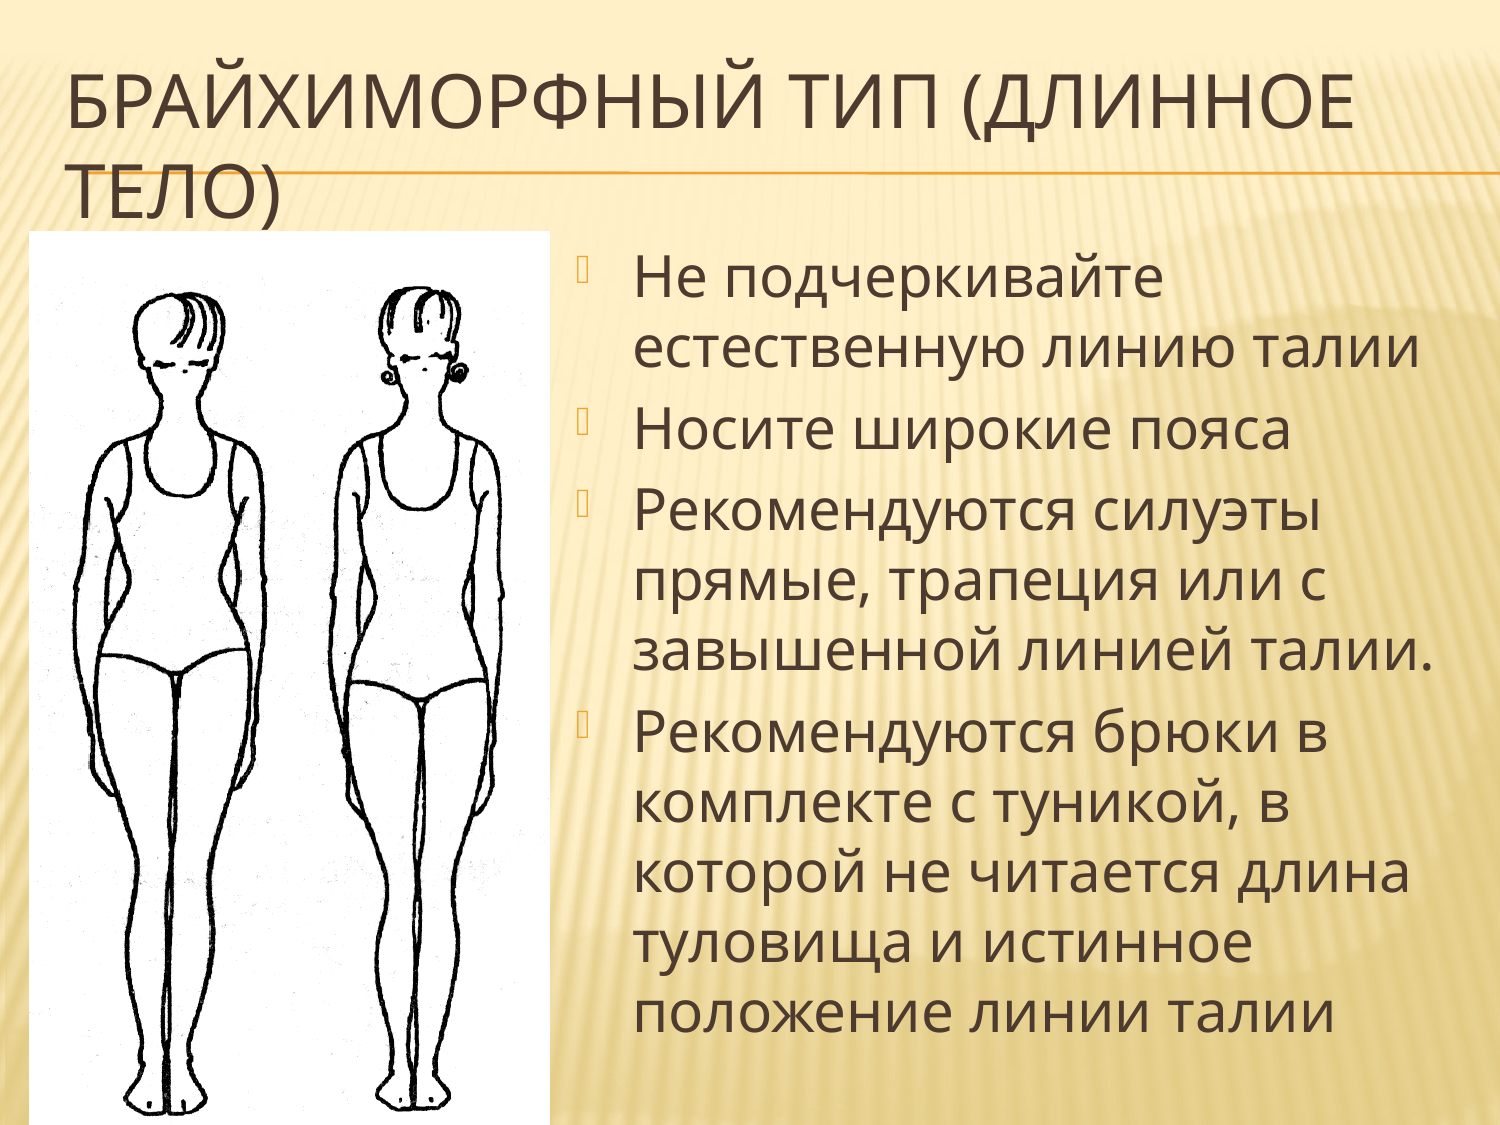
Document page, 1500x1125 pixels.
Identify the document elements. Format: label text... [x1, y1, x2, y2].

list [302, 231, 550, 1125]
list Не подчеркивайте естественную линию талии Носите широкие пояса Рекомендуются силуэты прямые, трапеция или с завышенной линией талии. Рекомендуются брюки в комплекте с туникой, в которой не читается длина туловища и истинное положение линии талии [561, 231, 1500, 1094]
title Брайхиморфный тип (Длинное тело) [49, 75, 1475, 213]
picture [29, 231, 302, 1125]
